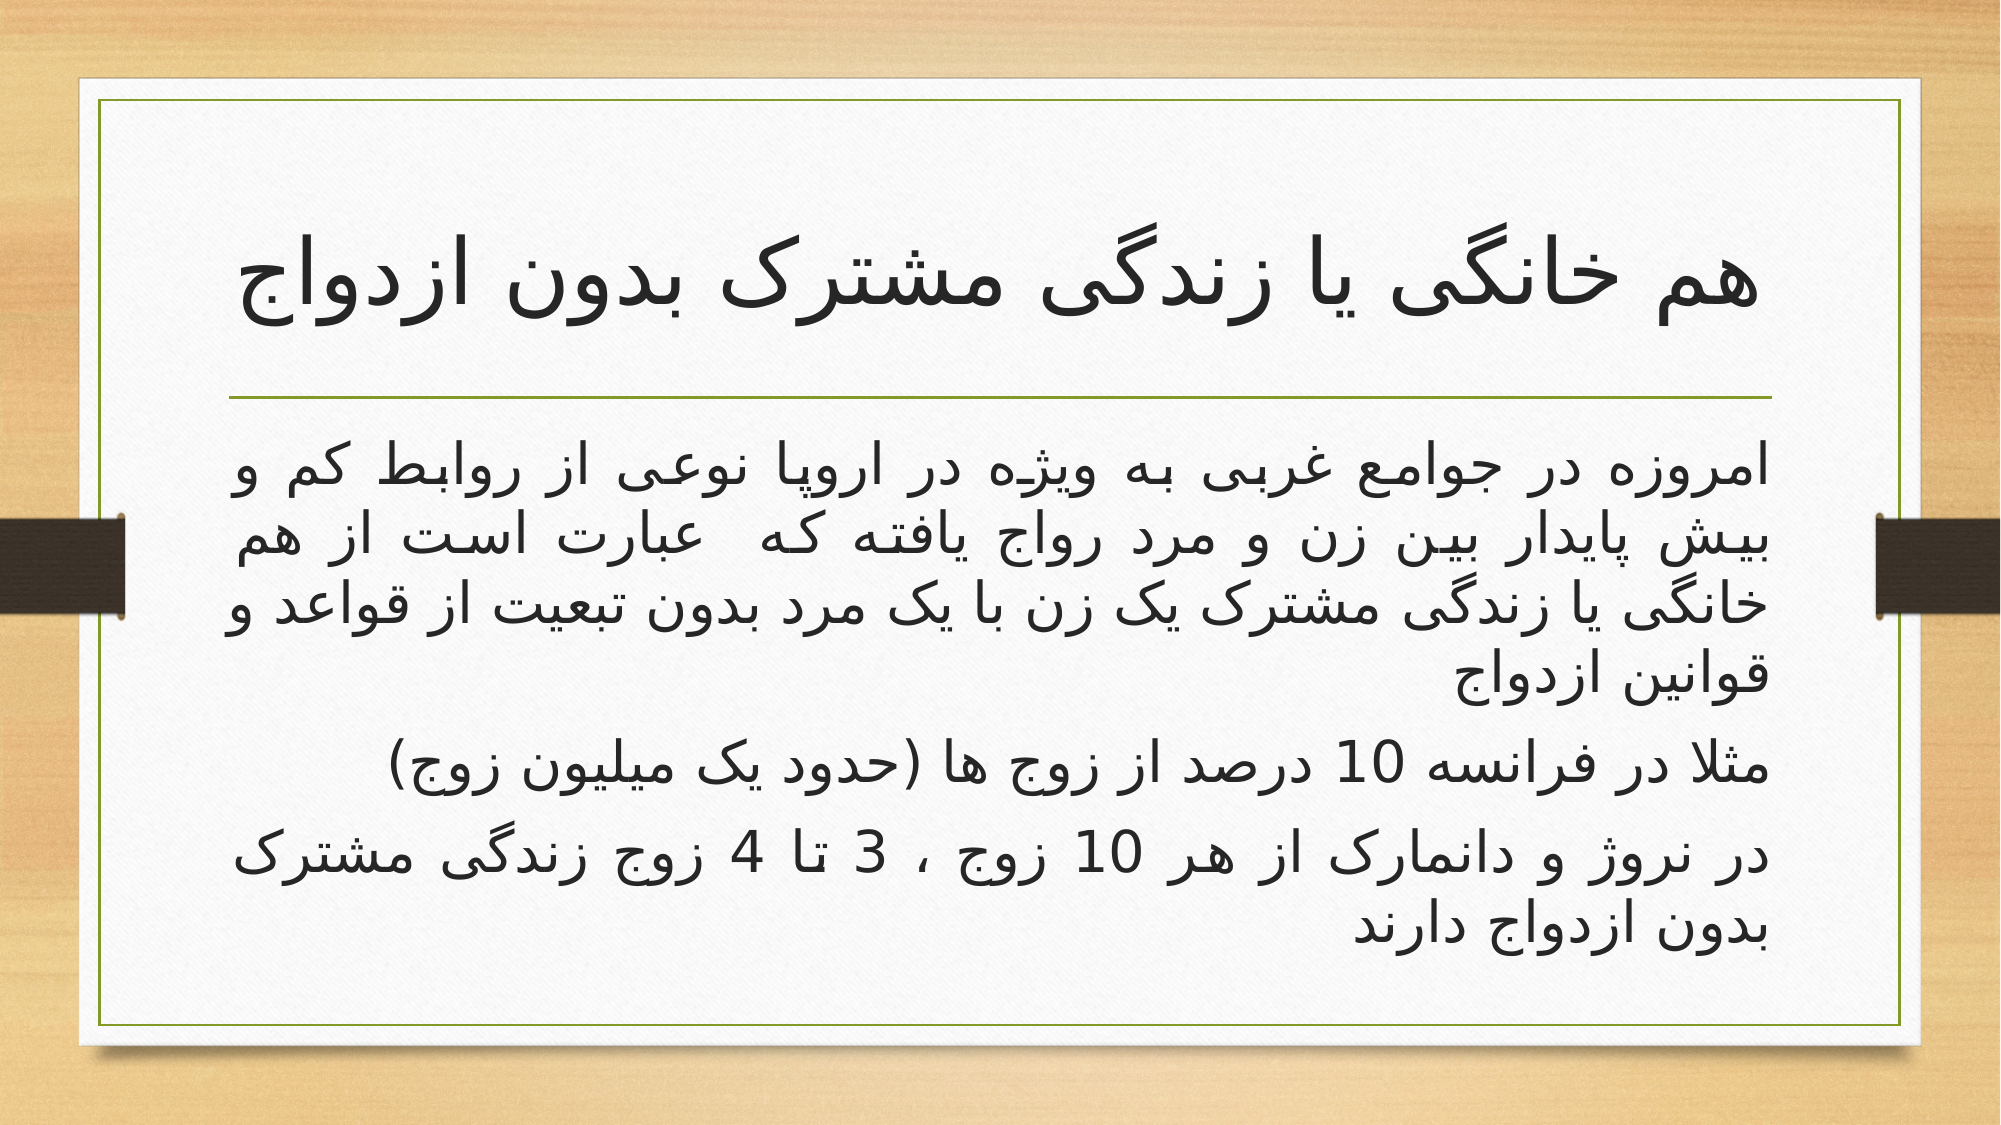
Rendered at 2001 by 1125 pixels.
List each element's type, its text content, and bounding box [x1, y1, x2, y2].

title هم خانگی یا زندگی مشترک بدون ازدواج [212, 161, 1788, 375]
list امروزه در جوامع غربی به ویژه در اروپا نوعی از روابط کم و بیش پایدار بین زن و مرد رواج یافته که عبارت است از هم خانگی یا زندگی مشترک یک زن با یک مرد بدون تبعیت از قواعد و قوانین ازدواج مثلا در فرانسه 10 درصد از زوج ها (حدود یک میلیون زوج) در نروژ و دانمارک از هر 10 زوج ، 3 تا 4 زوج زندگی مشترک بدون ازدواج دارند [212, 419, 1788, 964]
picture [0, 0, 2001, 1125]
